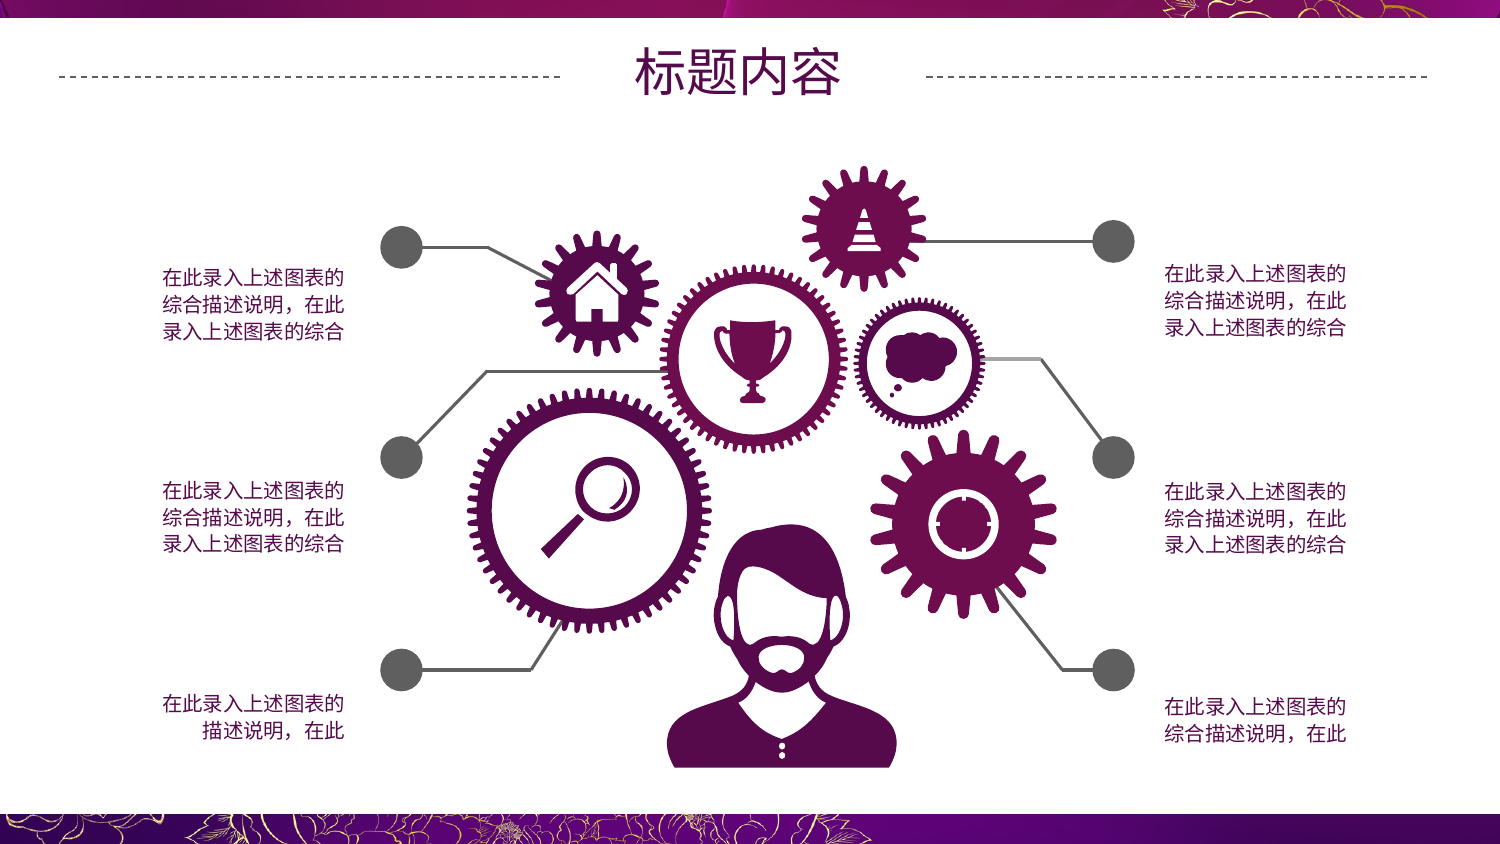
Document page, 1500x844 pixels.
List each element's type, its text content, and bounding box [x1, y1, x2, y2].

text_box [659, 264, 849, 455]
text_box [853, 296, 986, 430]
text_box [379, 370, 653, 480]
text_box [666, 524, 897, 768]
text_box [379, 620, 563, 692]
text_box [466, 387, 713, 634]
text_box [996, 586, 1135, 692]
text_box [534, 230, 660, 357]
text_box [990, 358, 1135, 480]
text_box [869, 429, 1058, 620]
picture [0, 0, 1500, 18]
text_box 在此录入上述图表的综合描述说明，在此录入上述图表的综合 [1153, 253, 1378, 345]
picture [0, 814, 1500, 844]
text_box 在此录入上述图表的综合描述说明，在此录入上述图表的综合 [131, 469, 356, 562]
text_box 标题内容 [608, 32, 868, 110]
text_box 在此录入上述图表的综合描述说明，在此录入上述图表的综合 [1153, 470, 1378, 563]
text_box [379, 225, 552, 281]
text_box 在此录入上述图表的综合描述说明，在此录入上述图表的综合 [131, 257, 356, 349]
text_box 在此录入上述图表的综合描述说明，在此 [1153, 685, 1378, 751]
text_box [930, 219, 1136, 264]
text_box 在此录入上述图表的描述说明，在此 [131, 683, 356, 748]
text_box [801, 165, 927, 293]
